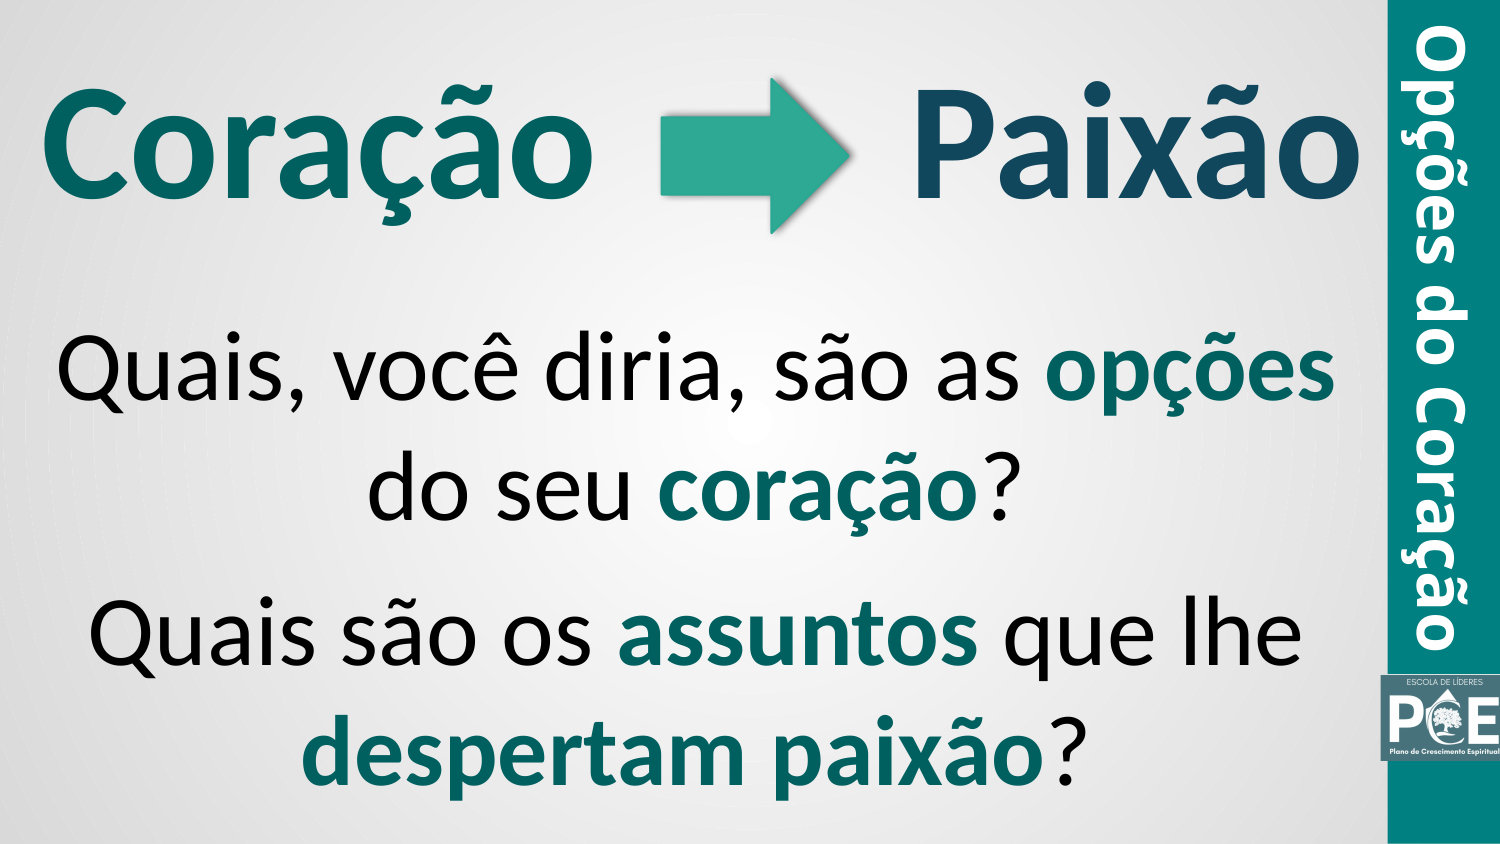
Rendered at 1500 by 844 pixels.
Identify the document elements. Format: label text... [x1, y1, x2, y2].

text_box [661, 78, 849, 234]
text_box Quais, você diria, são as opções do seu coração? Quais são os assuntos que lhe despertam paixão? [34, 293, 1359, 813]
text_box Paixão [742, 24, 1372, 239]
text_box Coração [34, 24, 742, 239]
picture [1380, 674, 1500, 761]
text_box Opções do Coração [1397, 15, 1492, 743]
